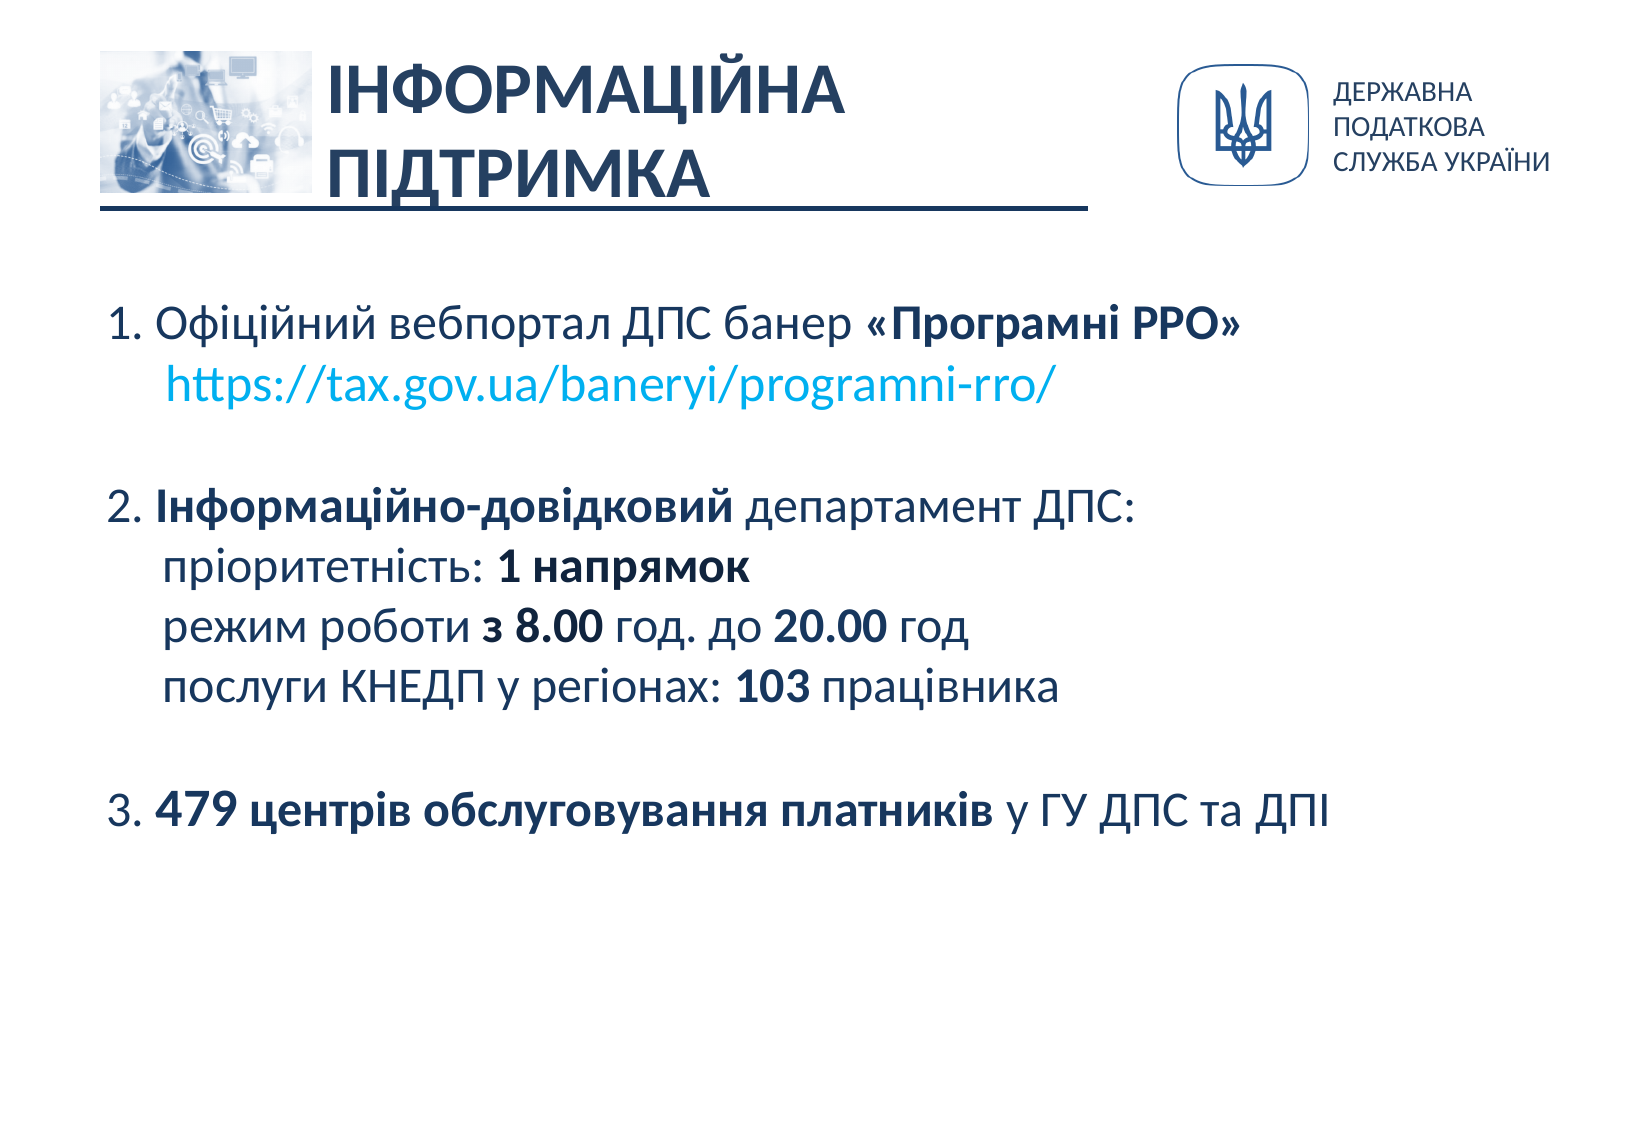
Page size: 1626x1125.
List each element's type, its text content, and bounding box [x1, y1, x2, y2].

text_box ІНФОРМАЦІЙНА ПІДТРИМКА [311, 114, 1120, 231]
text_box 1. Офіційний вебпортал ДПС банер «Програмні РРО» https://tax.gov.ua/baneryi/programni-rro/ 2. Інформаційно-довідковий департамент ДПС: пріоритетність: 1 напрямок режим роботи з 8.00 год. до 20.00 год послуги КНЕДП у регіонах: 103 працівника 3. 479 центрів обслуговування платників у ГУ ДПС та ДПІ [91, 282, 1457, 965]
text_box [1177, 64, 1588, 187]
picture [100, 51, 312, 193]
